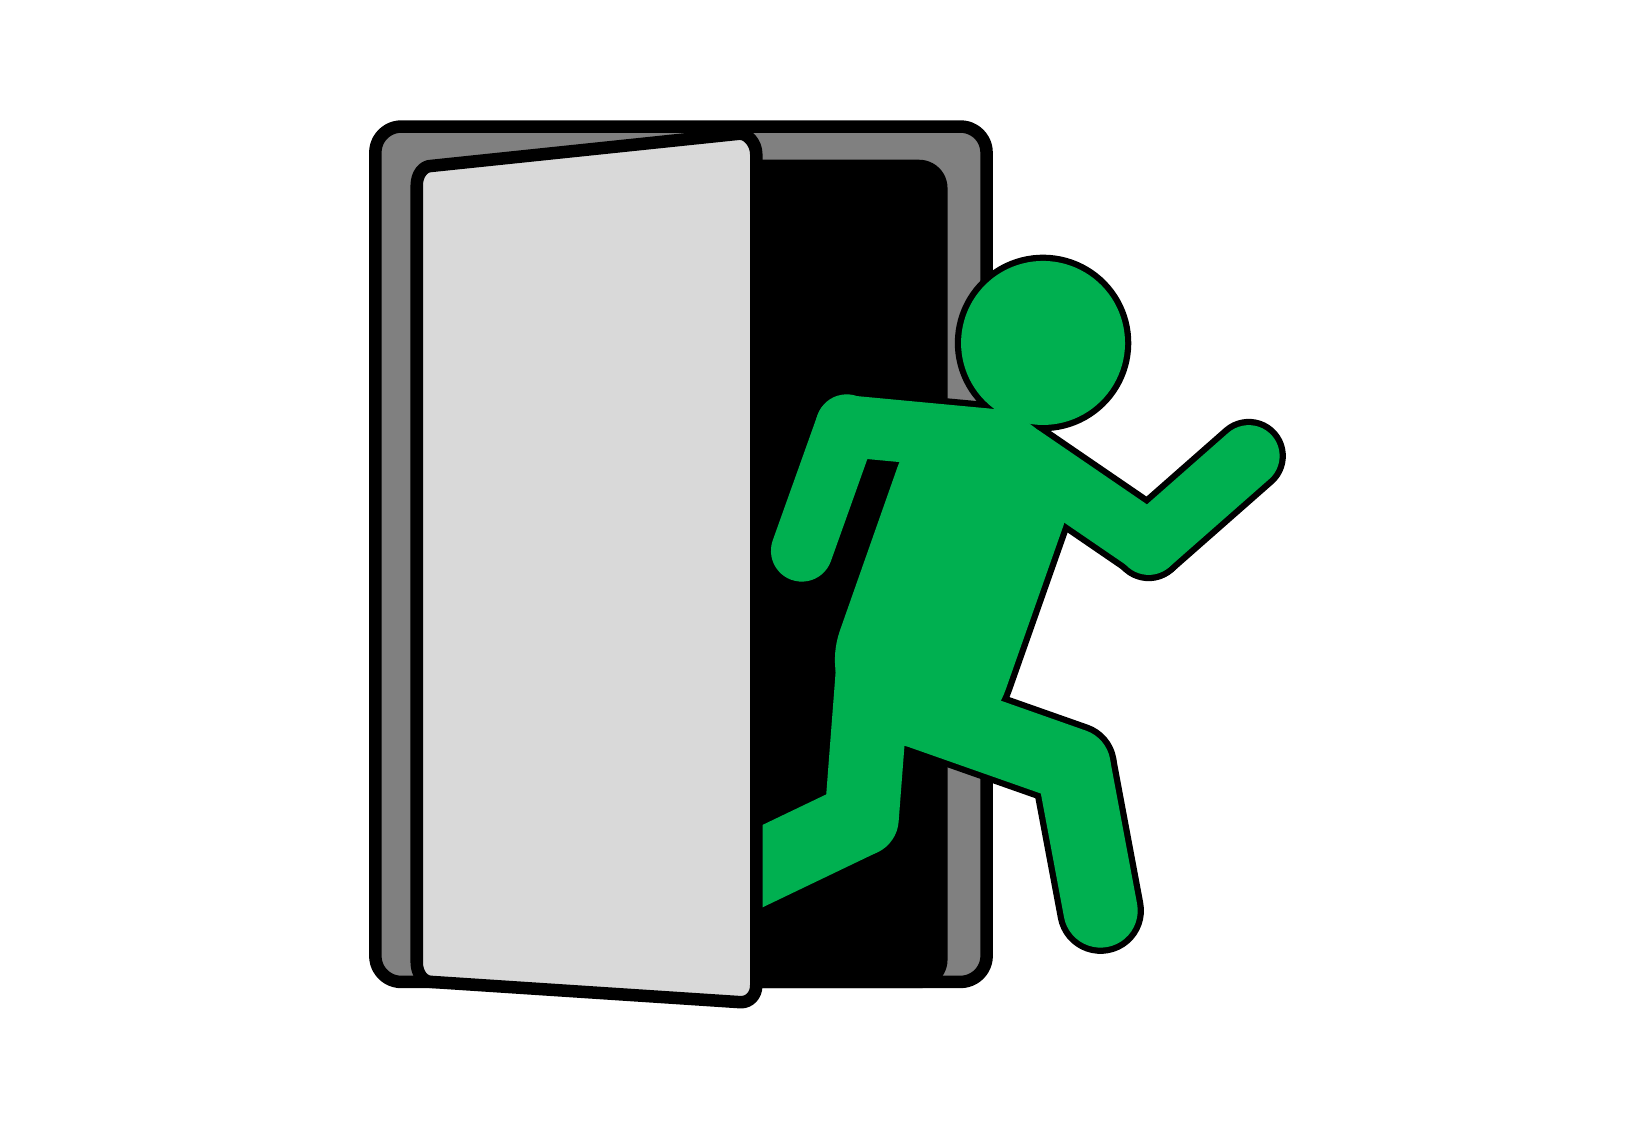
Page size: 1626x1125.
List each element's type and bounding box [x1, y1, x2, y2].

text_box [375, 126, 1256, 1003]
